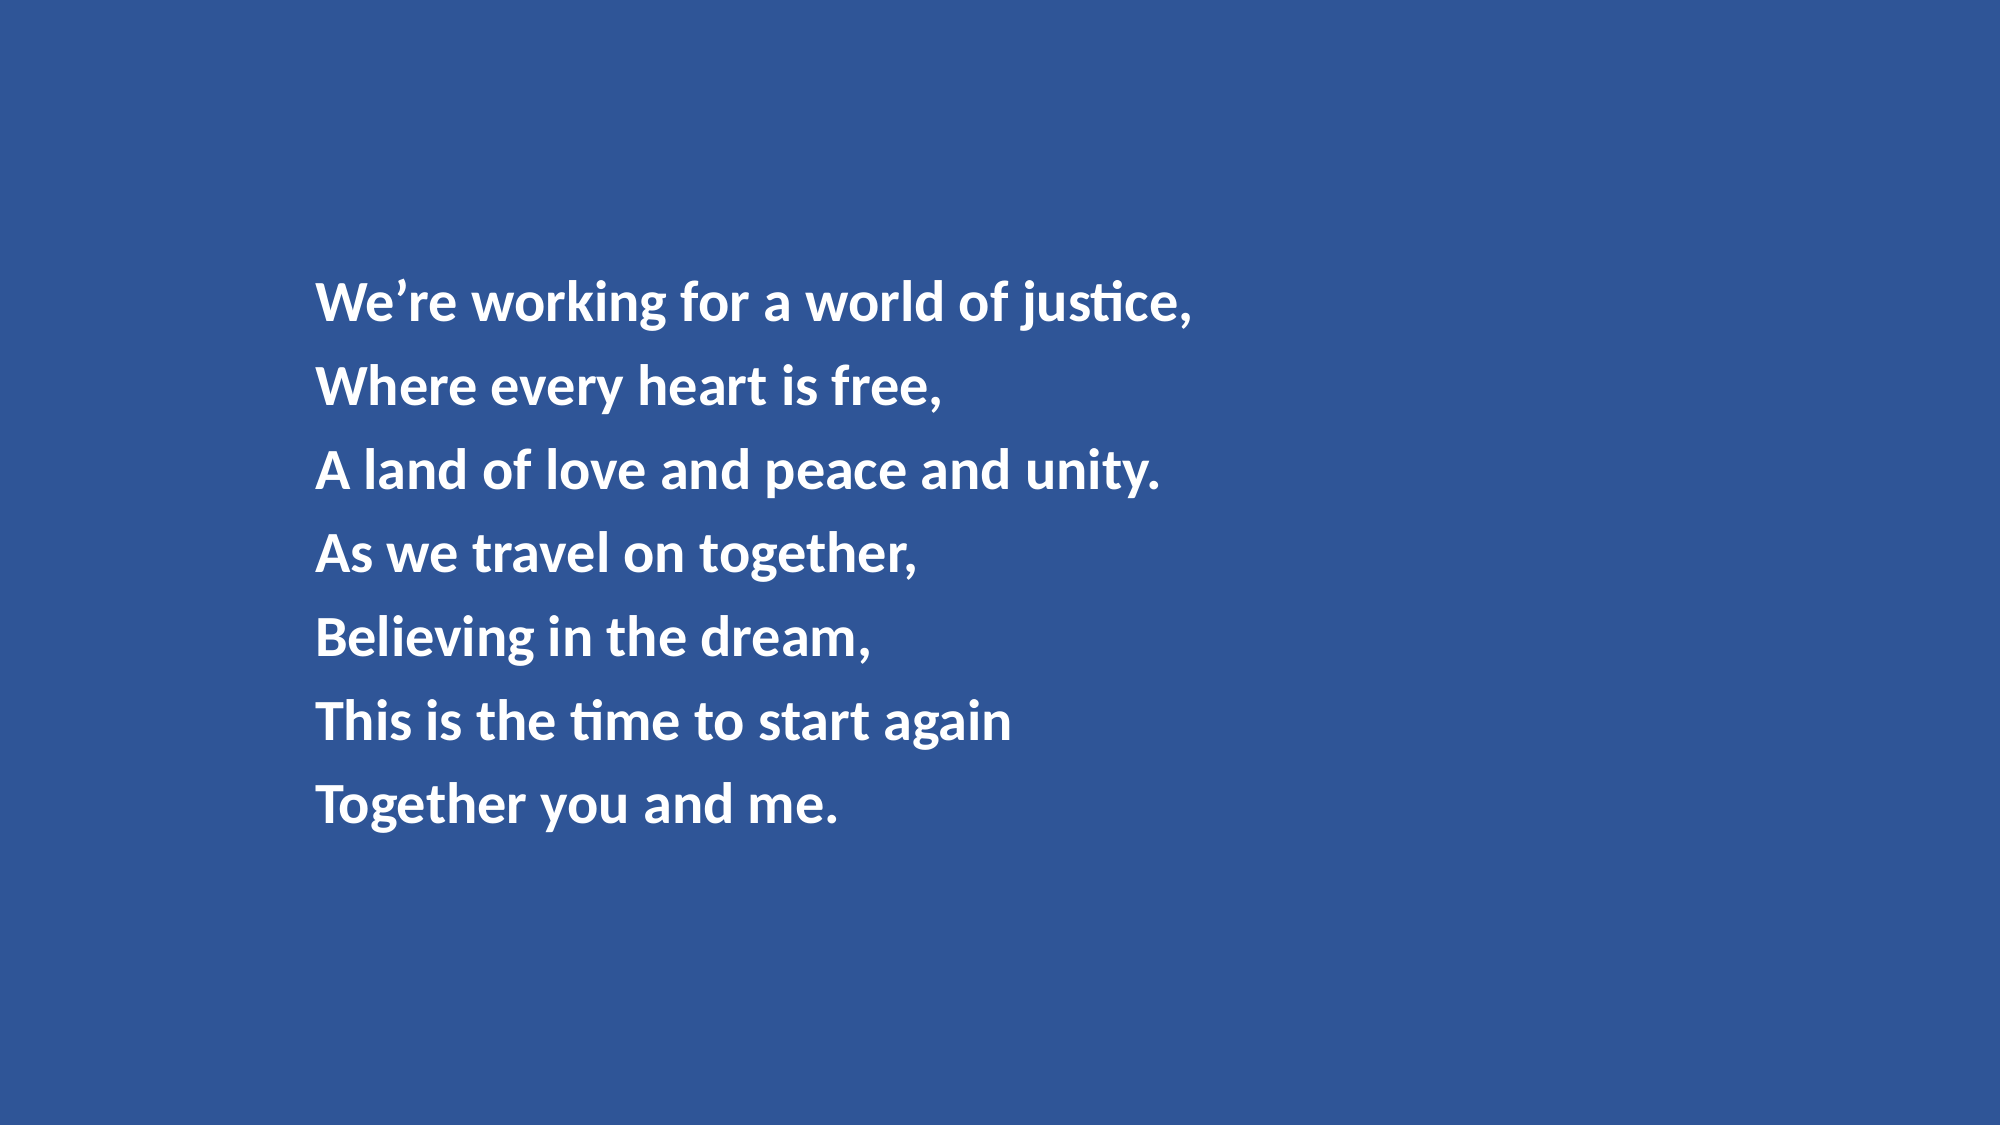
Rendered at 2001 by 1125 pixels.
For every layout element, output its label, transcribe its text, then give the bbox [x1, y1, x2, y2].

list We’re working for a world of justice, Where every heart is free, A land of love and peace and unity. As we travel on together, Believing in the dream, This is the time to start again Together you and me. [300, 264, 1700, 861]
